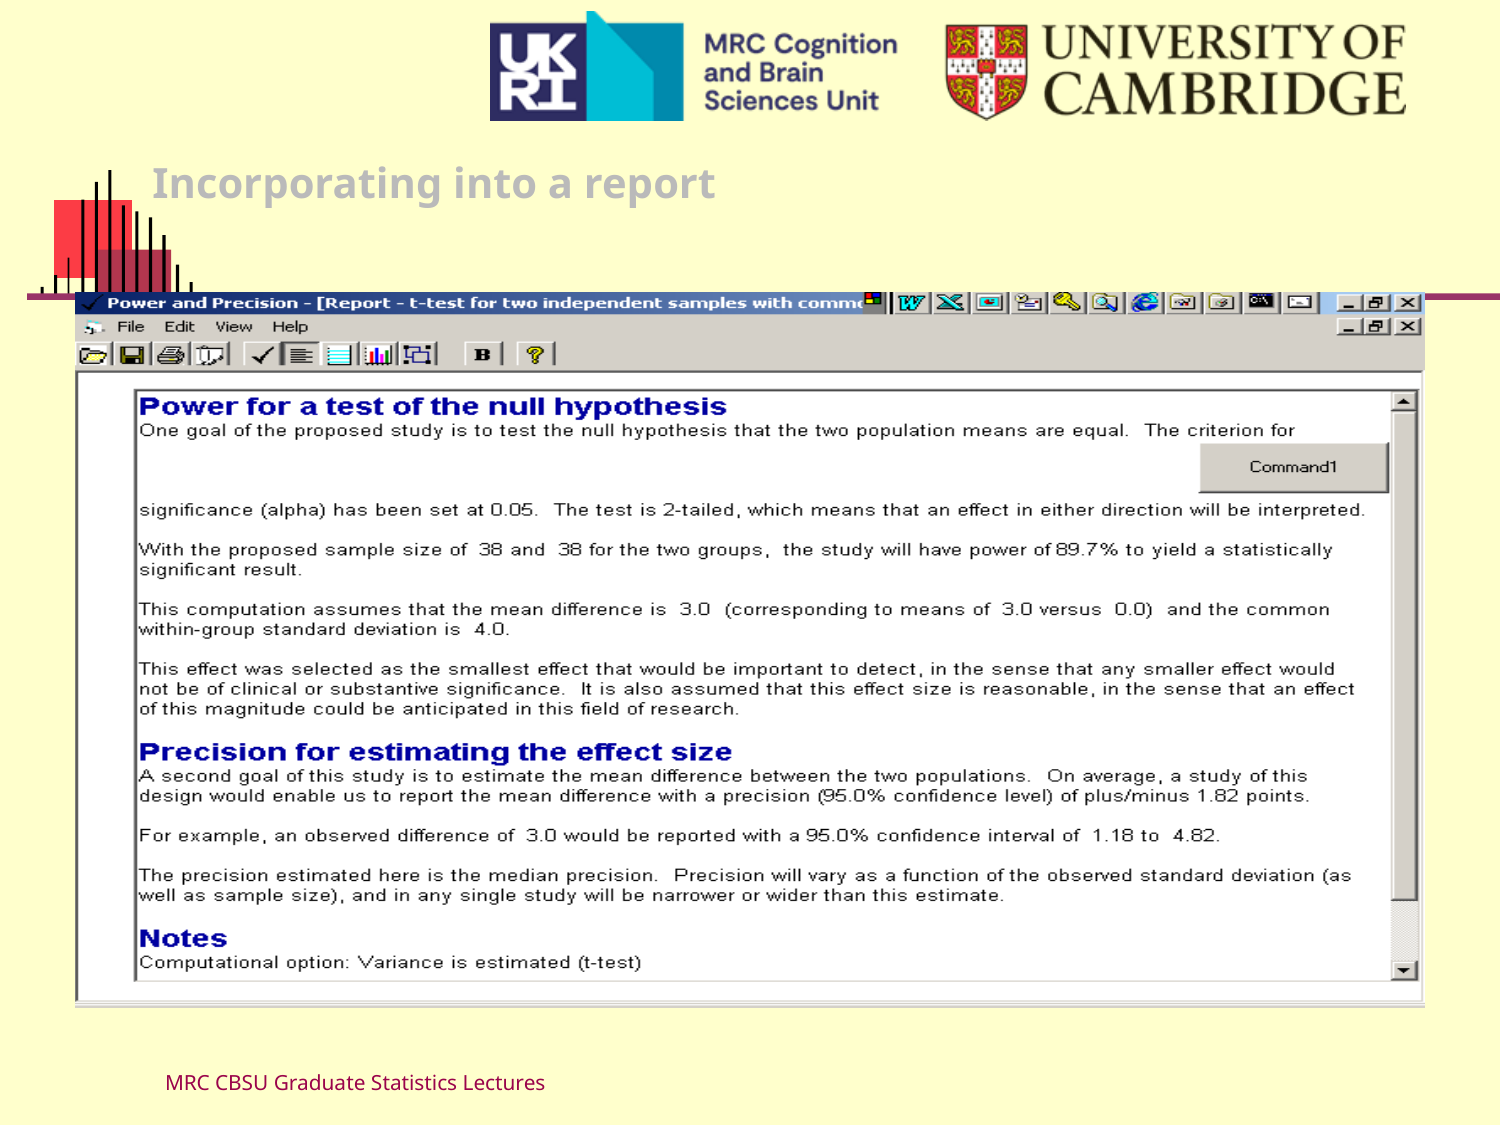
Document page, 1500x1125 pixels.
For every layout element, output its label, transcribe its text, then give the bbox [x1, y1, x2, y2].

footer MRC CBSU Graduate Statistics Lectures [149, 1062, 988, 1101]
title Incorporating into a report [137, 137, 988, 233]
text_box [74, 292, 1426, 1008]
picture [490, 11, 1406, 121]
